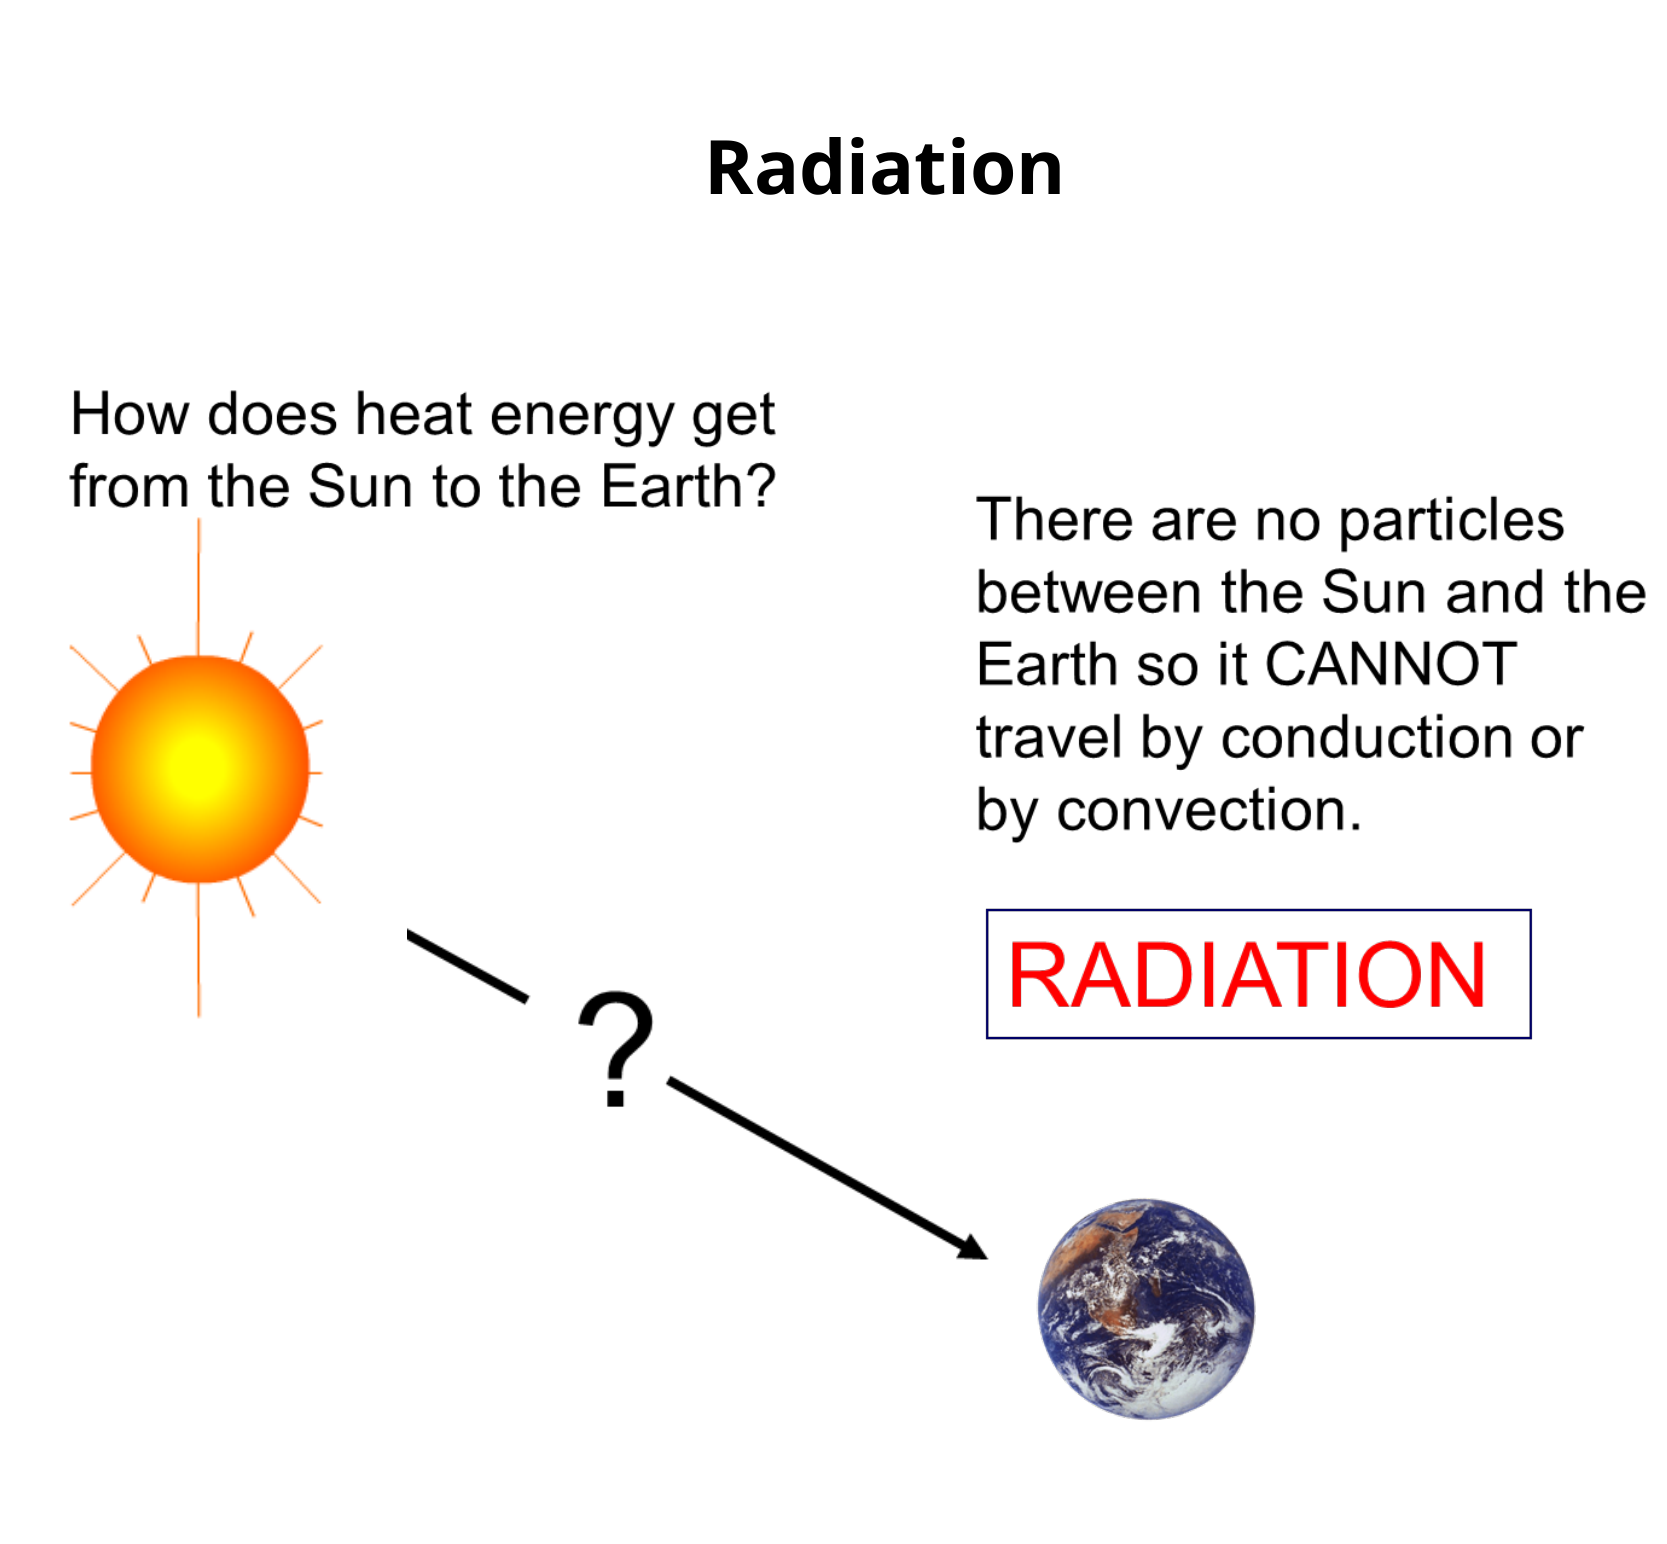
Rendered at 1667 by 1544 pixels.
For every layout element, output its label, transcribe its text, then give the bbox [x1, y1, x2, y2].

text_box Radiation [235, 112, 1536, 218]
picture [0, 358, 1667, 1485]
